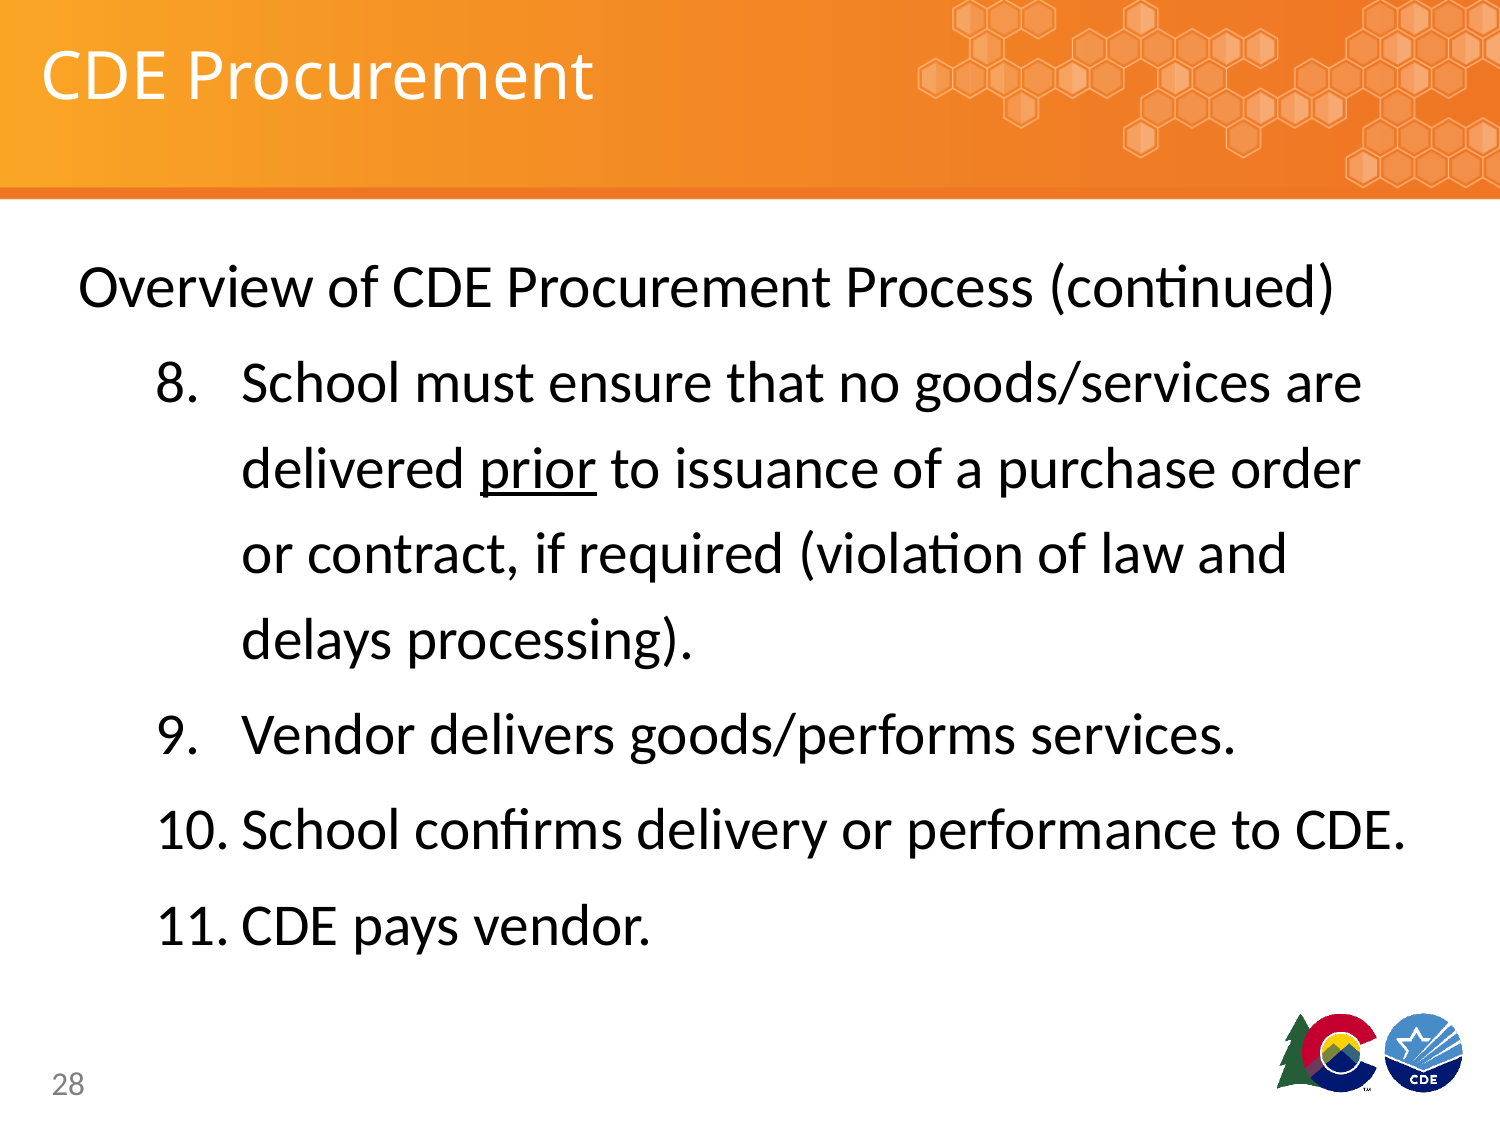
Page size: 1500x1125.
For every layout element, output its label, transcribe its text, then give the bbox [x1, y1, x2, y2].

picture [0, 0, 1500, 200]
list Overview of CDE Procurement Process (continued) School must ensure that no goods/services are delivered prior to issuance of a purchase order or contract, if required (violation of law and delays processing). Vendor delivers goods/performs services. School confirms delivery or performance to CDE. CDE pays vendor. [78, 231, 1422, 1017]
picture [1275, 1012, 1463, 1093]
slide_number 28 [36, 1054, 375, 1115]
title CDE Procurement [40, 41, 1038, 166]
